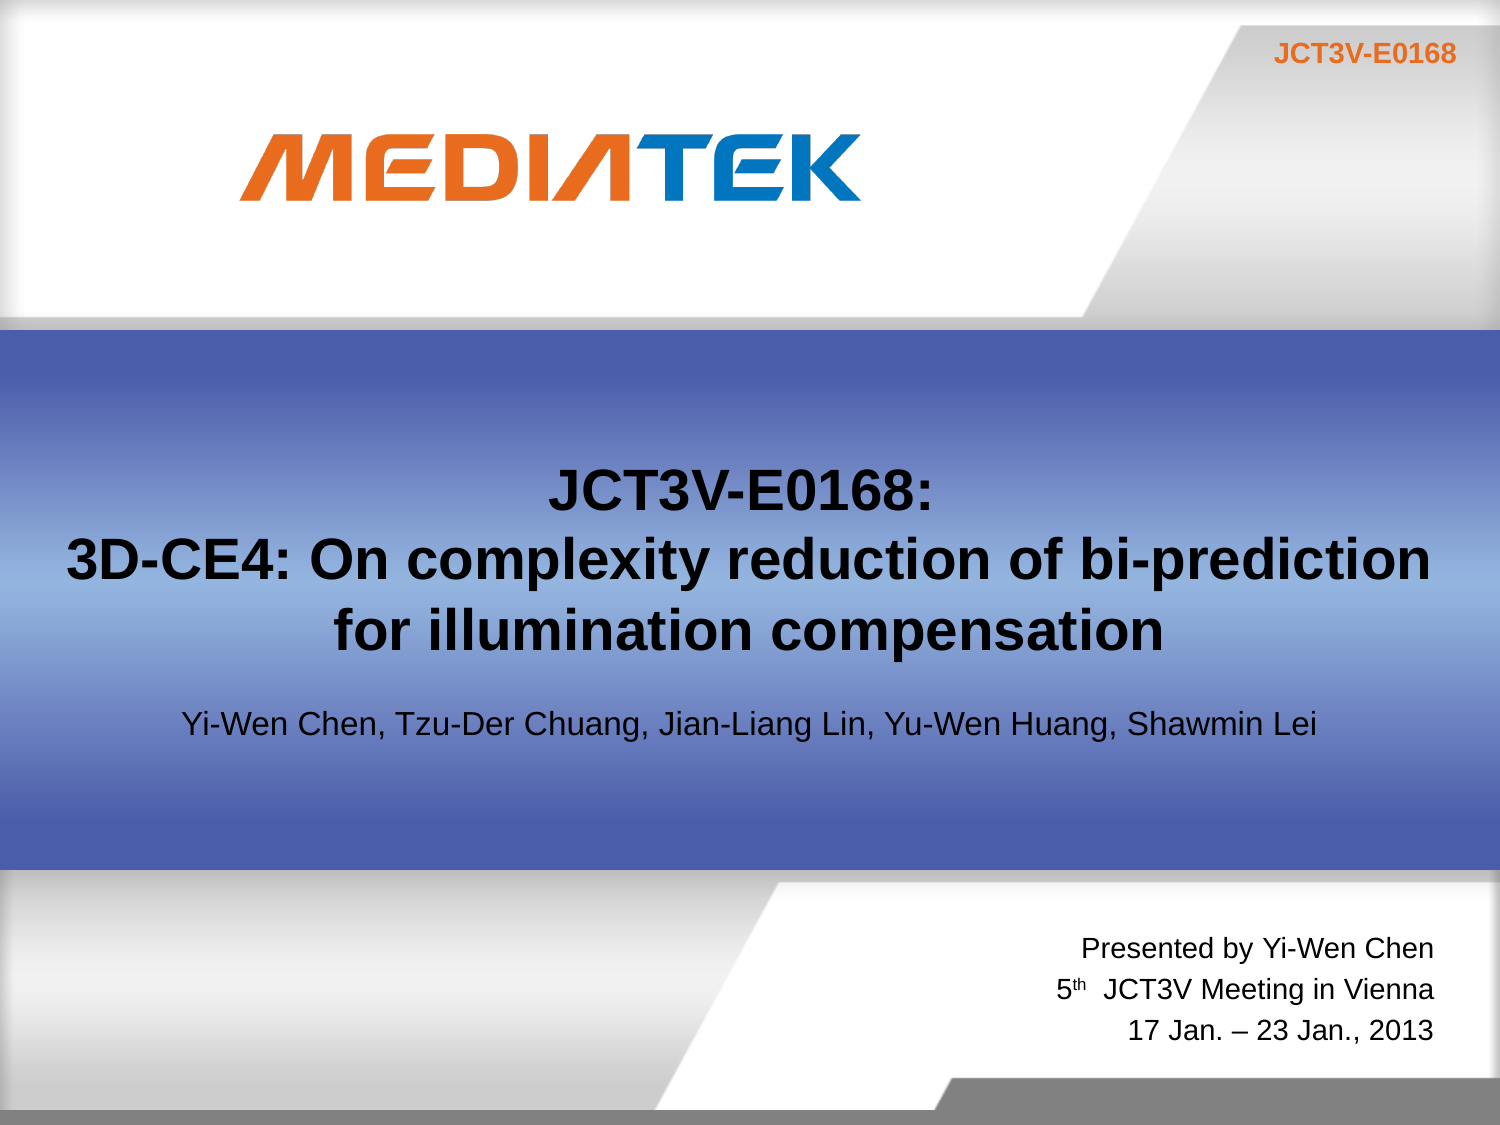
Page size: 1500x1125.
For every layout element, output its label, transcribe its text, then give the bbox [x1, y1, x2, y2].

text_box Presented by Yi-Wen Chen 5th JCT3V Meeting in Vienna 17 Jan. – 23 Jan., 2013 [787, 922, 1450, 1054]
text_box Yi-Wen Chen, Tzu-Der Chuang, Jian-Liang Lin, Yu-Wen Huang, Shawmin Lei [162, 694, 1338, 750]
title JCT3V-E0168: 3D-CE4: On complexity reduction of bi-prediction for illumination compensation [50, 438, 1450, 676]
picture [0, 0, 1500, 1125]
